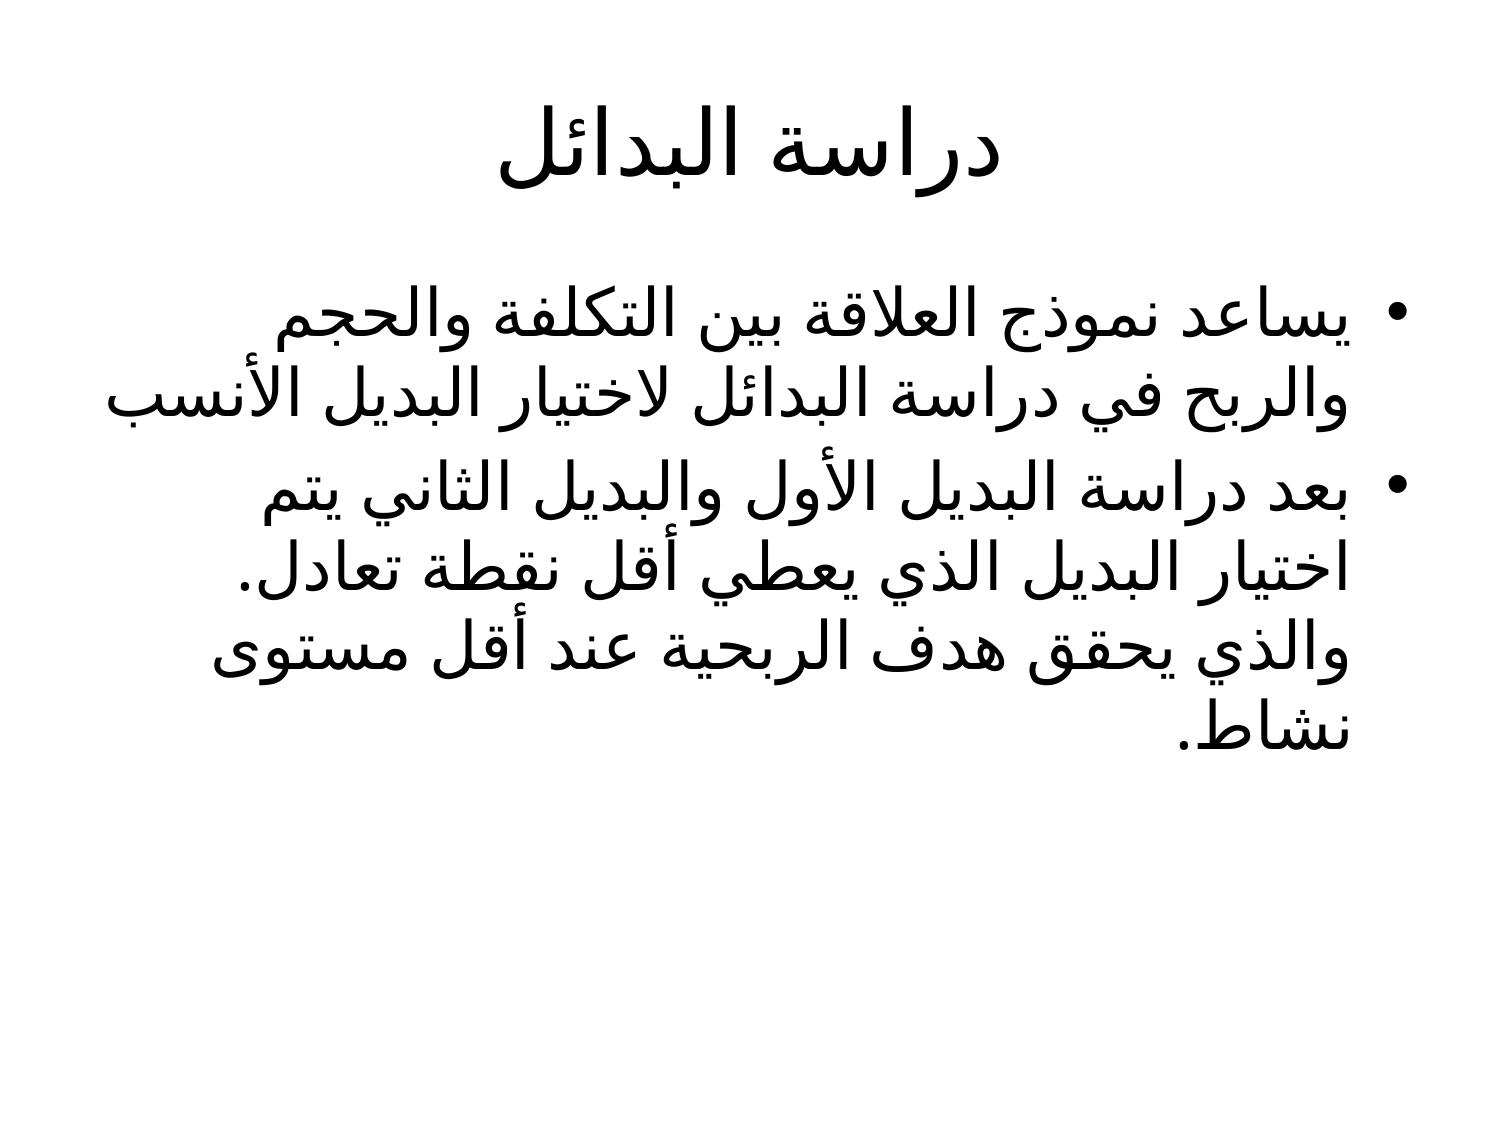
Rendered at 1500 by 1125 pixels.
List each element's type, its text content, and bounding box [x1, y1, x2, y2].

title دراسة البدائل [75, 45, 1425, 233]
list يساعد نموذج العلاقة بين التكلفة والحجم والربح في دراسة البدائل لاختيار البديل الأنسب بعد دراسة البديل الأول والبديل الثاني يتم اختيار البديل الذي يعطي أقل نقطة تعادل. والذي يحقق هدف الربحية عند أقل مستوى نشاط. [75, 262, 1425, 1005]
